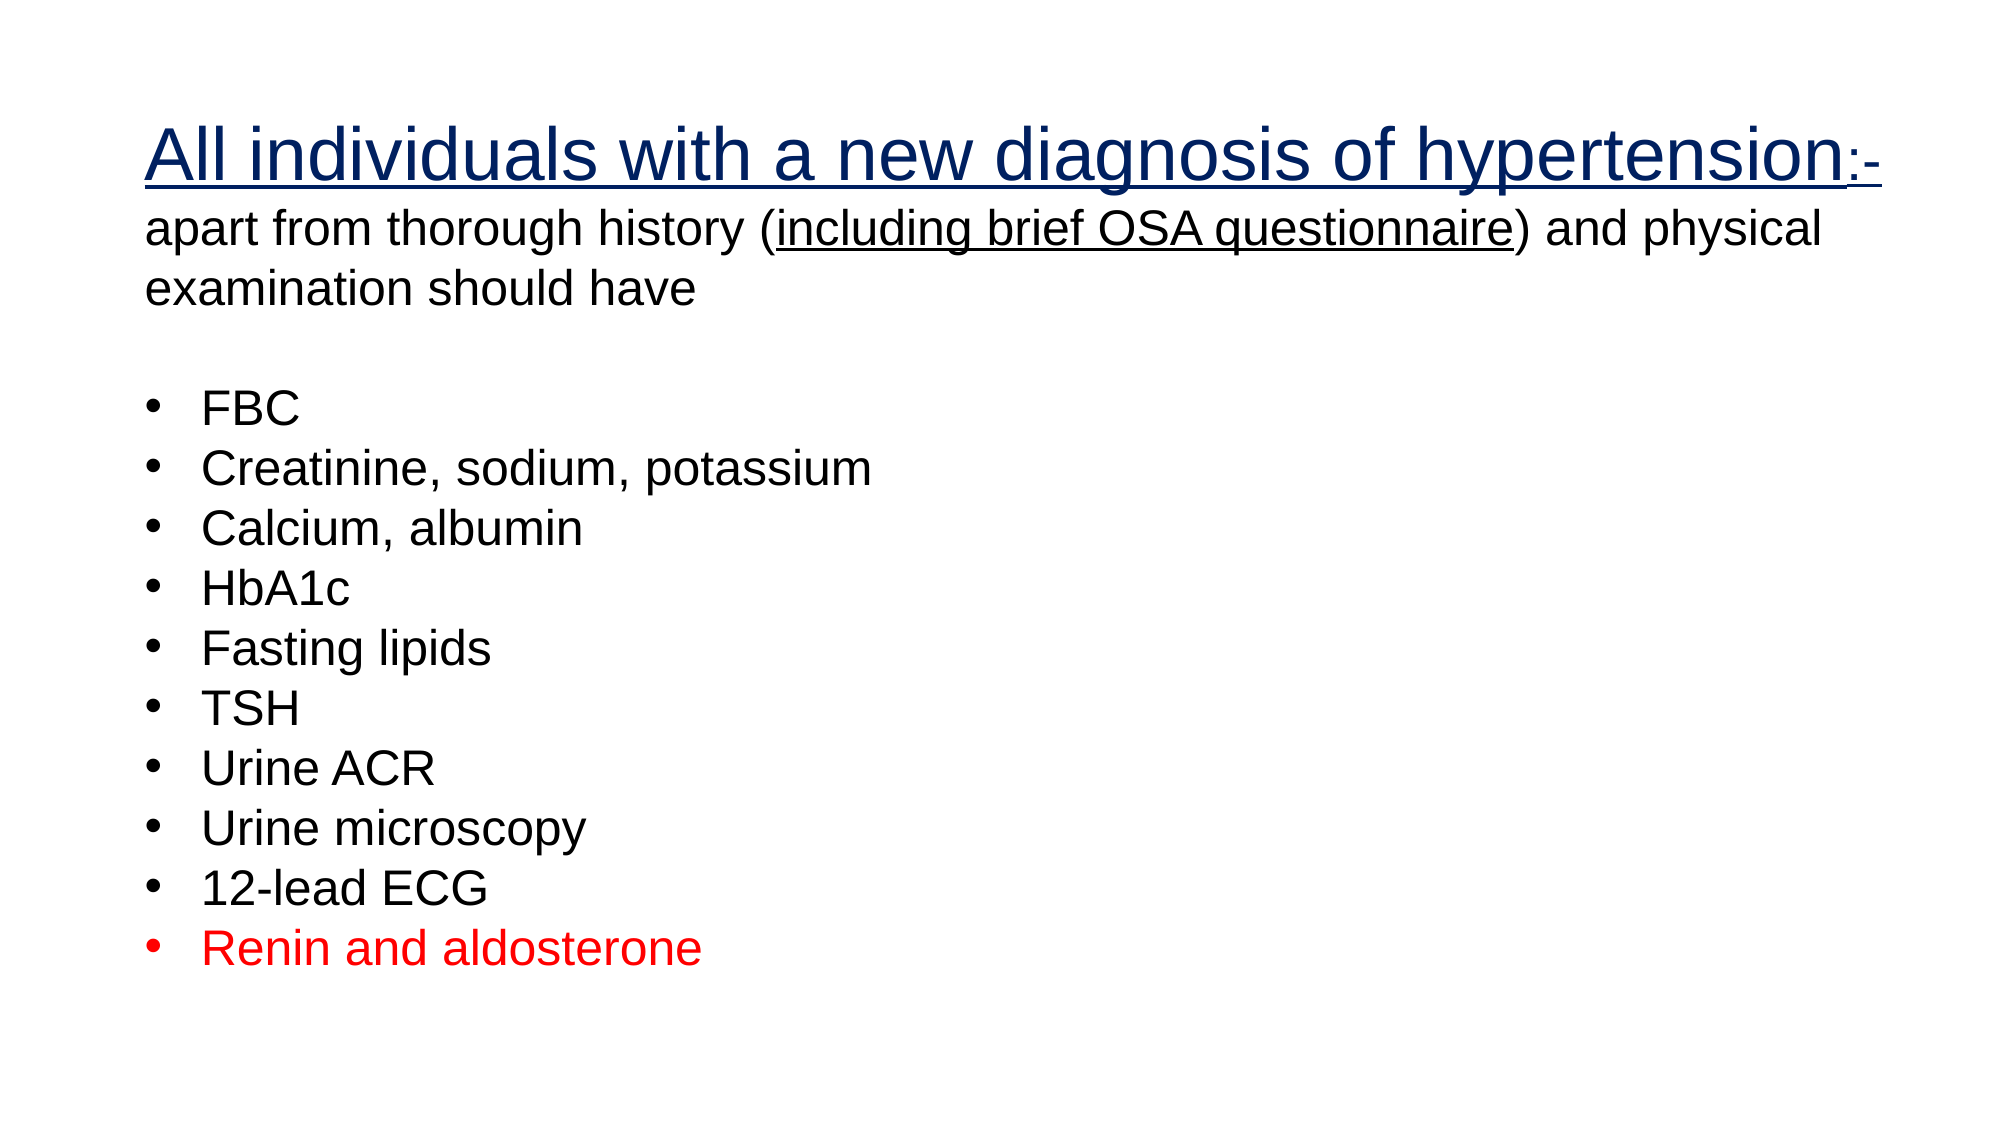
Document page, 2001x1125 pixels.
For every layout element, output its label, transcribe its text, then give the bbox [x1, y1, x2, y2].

text_box All individuals with a new diagnosis of hypertension:- apart from thorough history (including brief OSA questionnaire) and physical examination should have FBC Creatinine, sodium, potassium Calcium, albumin HbA1c Fasting lipids TSH Urine ACR Urine microscopy 12-lead ECG Renin and aldosterone [129, 98, 1911, 983]
